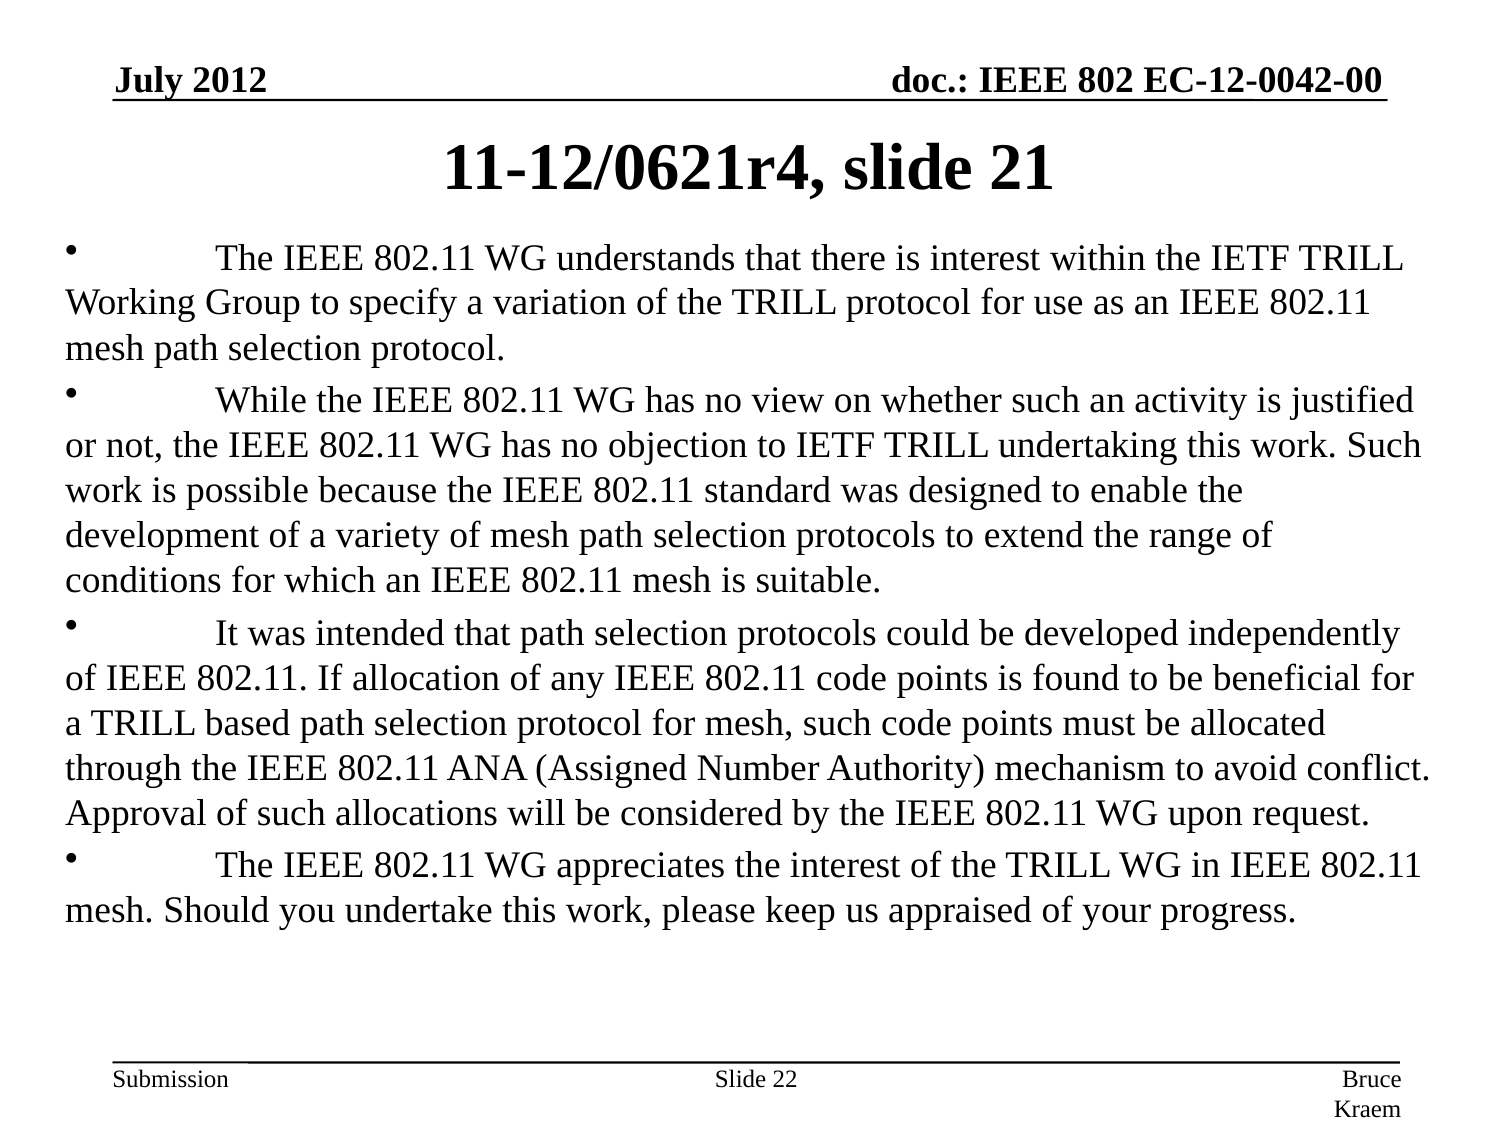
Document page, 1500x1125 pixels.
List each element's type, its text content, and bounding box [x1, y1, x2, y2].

slide_number Slide 22 [712, 1061, 800, 1093]
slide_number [114, 54, 374, 101]
title 11-12/0621r4, slide 21 [112, 112, 1388, 213]
footer Bruce Kraemer, Marvell [1324, 1061, 1402, 1093]
list The IEEE 802.11 WG understands that there is interest within the IETF TRILL Working Group to specify a variation of the TRILL protocol for use as an IEEE 802.11 mesh path selection protocol. While the IEEE 802.11 WG has no view on whether such an activity is justified or not, the IEEE 802.11 WG has no objection to IETF TRILL undertaking this work. Such work is possible because the IEEE 802.11 standard was designed to enable the development of a variety of mesh path selection protocols to extend the range of conditions for which an IEEE 802.11 mesh is suitable. It was intended that path selection protocols could be developed independently of IEEE 802.11. If allocation of any IEEE 802.11 code points is found to be beneficial for a TRILL based path selection protocol for mesh, such code points must be allocated through the IEEE 802.11 ANA (Assigned Number Authority) mechanism to avoid conflict. Approval of such allocations will be considered by the IEEE 802.11 WG upon request. The IEEE 802.11 WG appreciates the interest of the TRILL WG in IEEE 802.11 mesh. Should you undertake this work, please keep us appraised of your progress. [50, 224, 1450, 1000]
